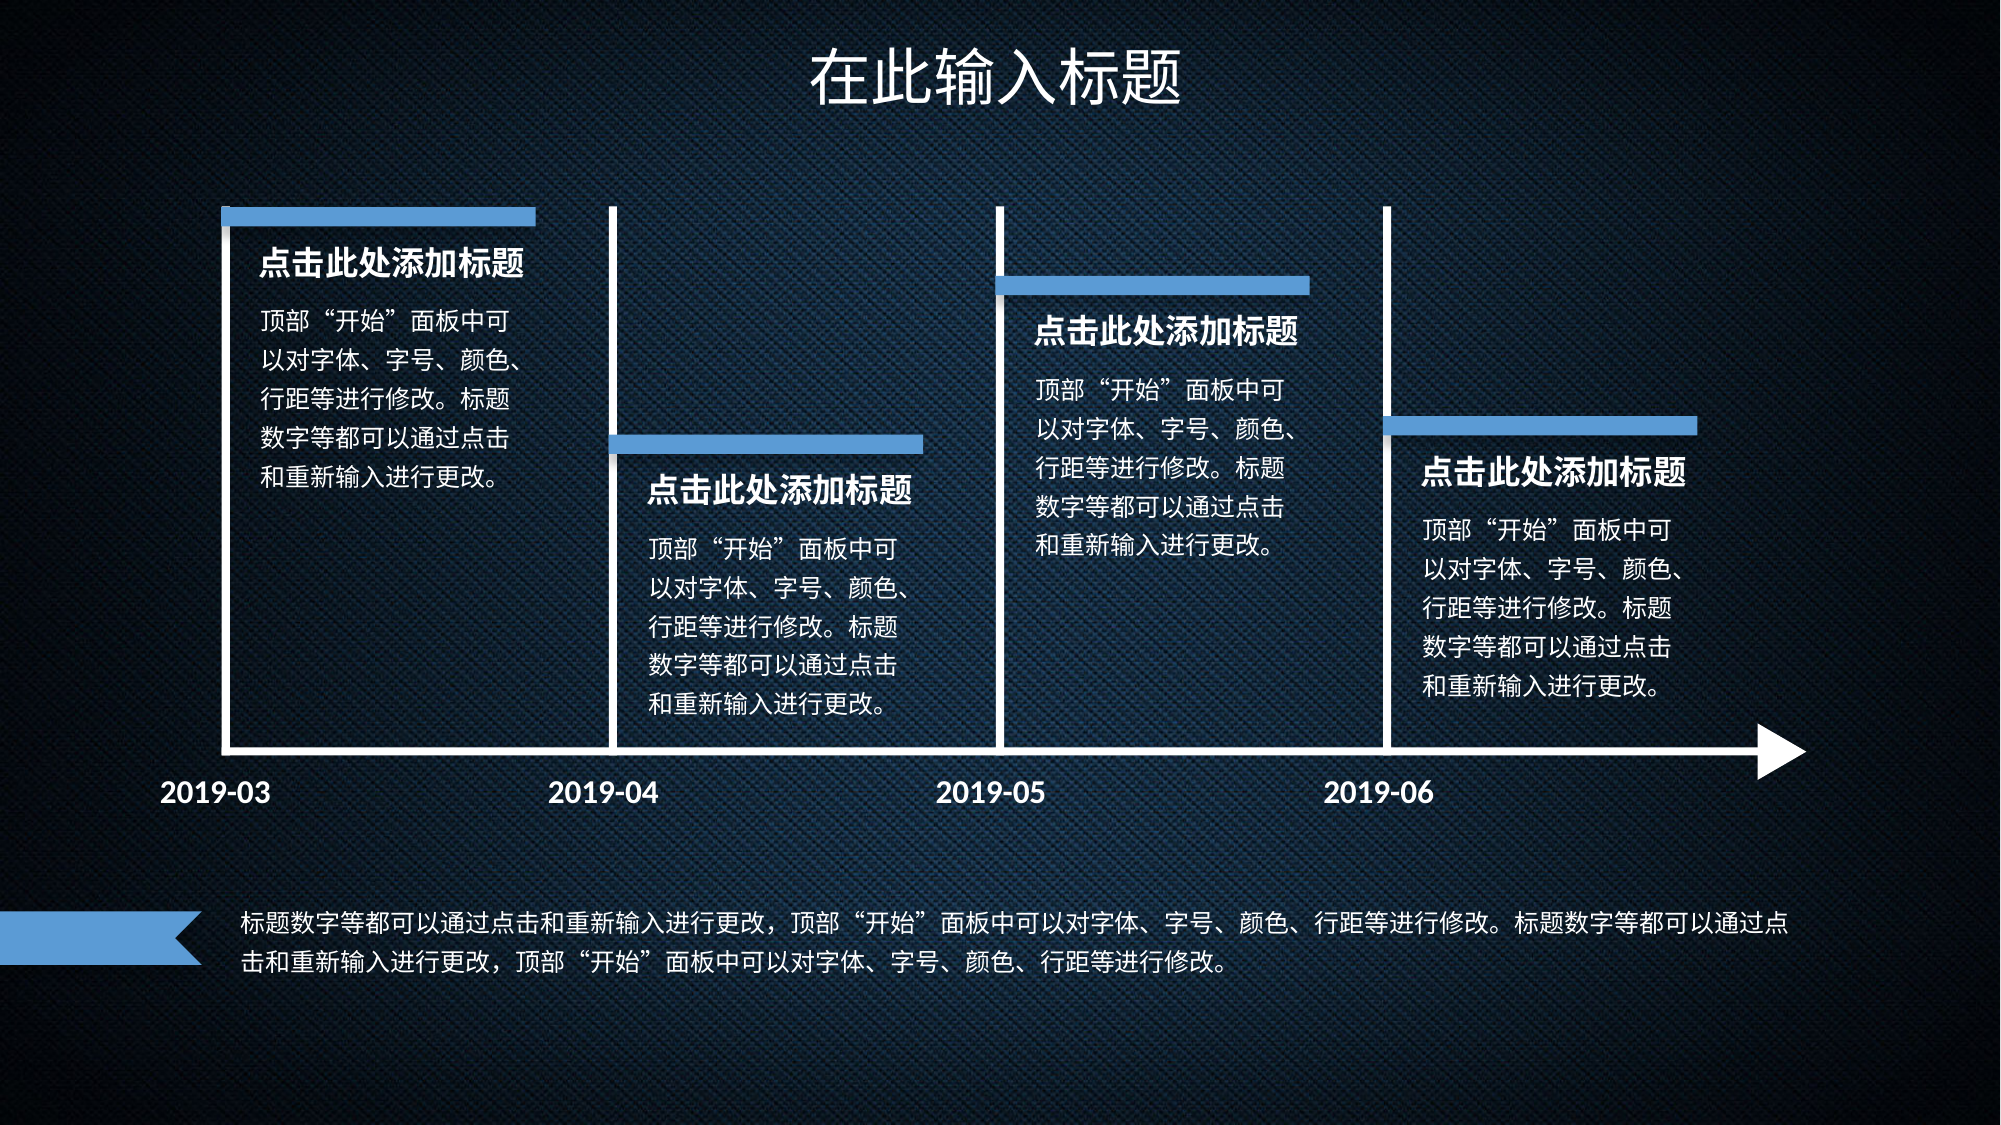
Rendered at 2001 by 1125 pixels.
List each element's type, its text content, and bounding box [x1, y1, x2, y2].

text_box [608, 434, 930, 729]
text_box 标题数字等都可以通过点击和重新输入进行更改，顶部“开始”面板中可以对字体、字号、颜色、行距等进行修改。标题数字等都可以通过点击和重新输入进行更改，顶部“开始”面板中可以对字体、字号、颜色、行距等进行修改。 [225, 891, 1822, 984]
text_box 2019-06 [1308, 780, 1449, 818]
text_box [221, 206, 1807, 780]
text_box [221, 206, 542, 502]
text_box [995, 275, 1317, 571]
picture [0, 0, 2001, 1125]
text_box [0, 910, 205, 966]
text_box 2019-03 [145, 763, 286, 818]
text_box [1382, 416, 1704, 711]
text_box 2019-05 [920, 780, 1062, 818]
text_box 2019-04 [533, 780, 674, 818]
text_box 在此输入标题 [638, 30, 1354, 121]
